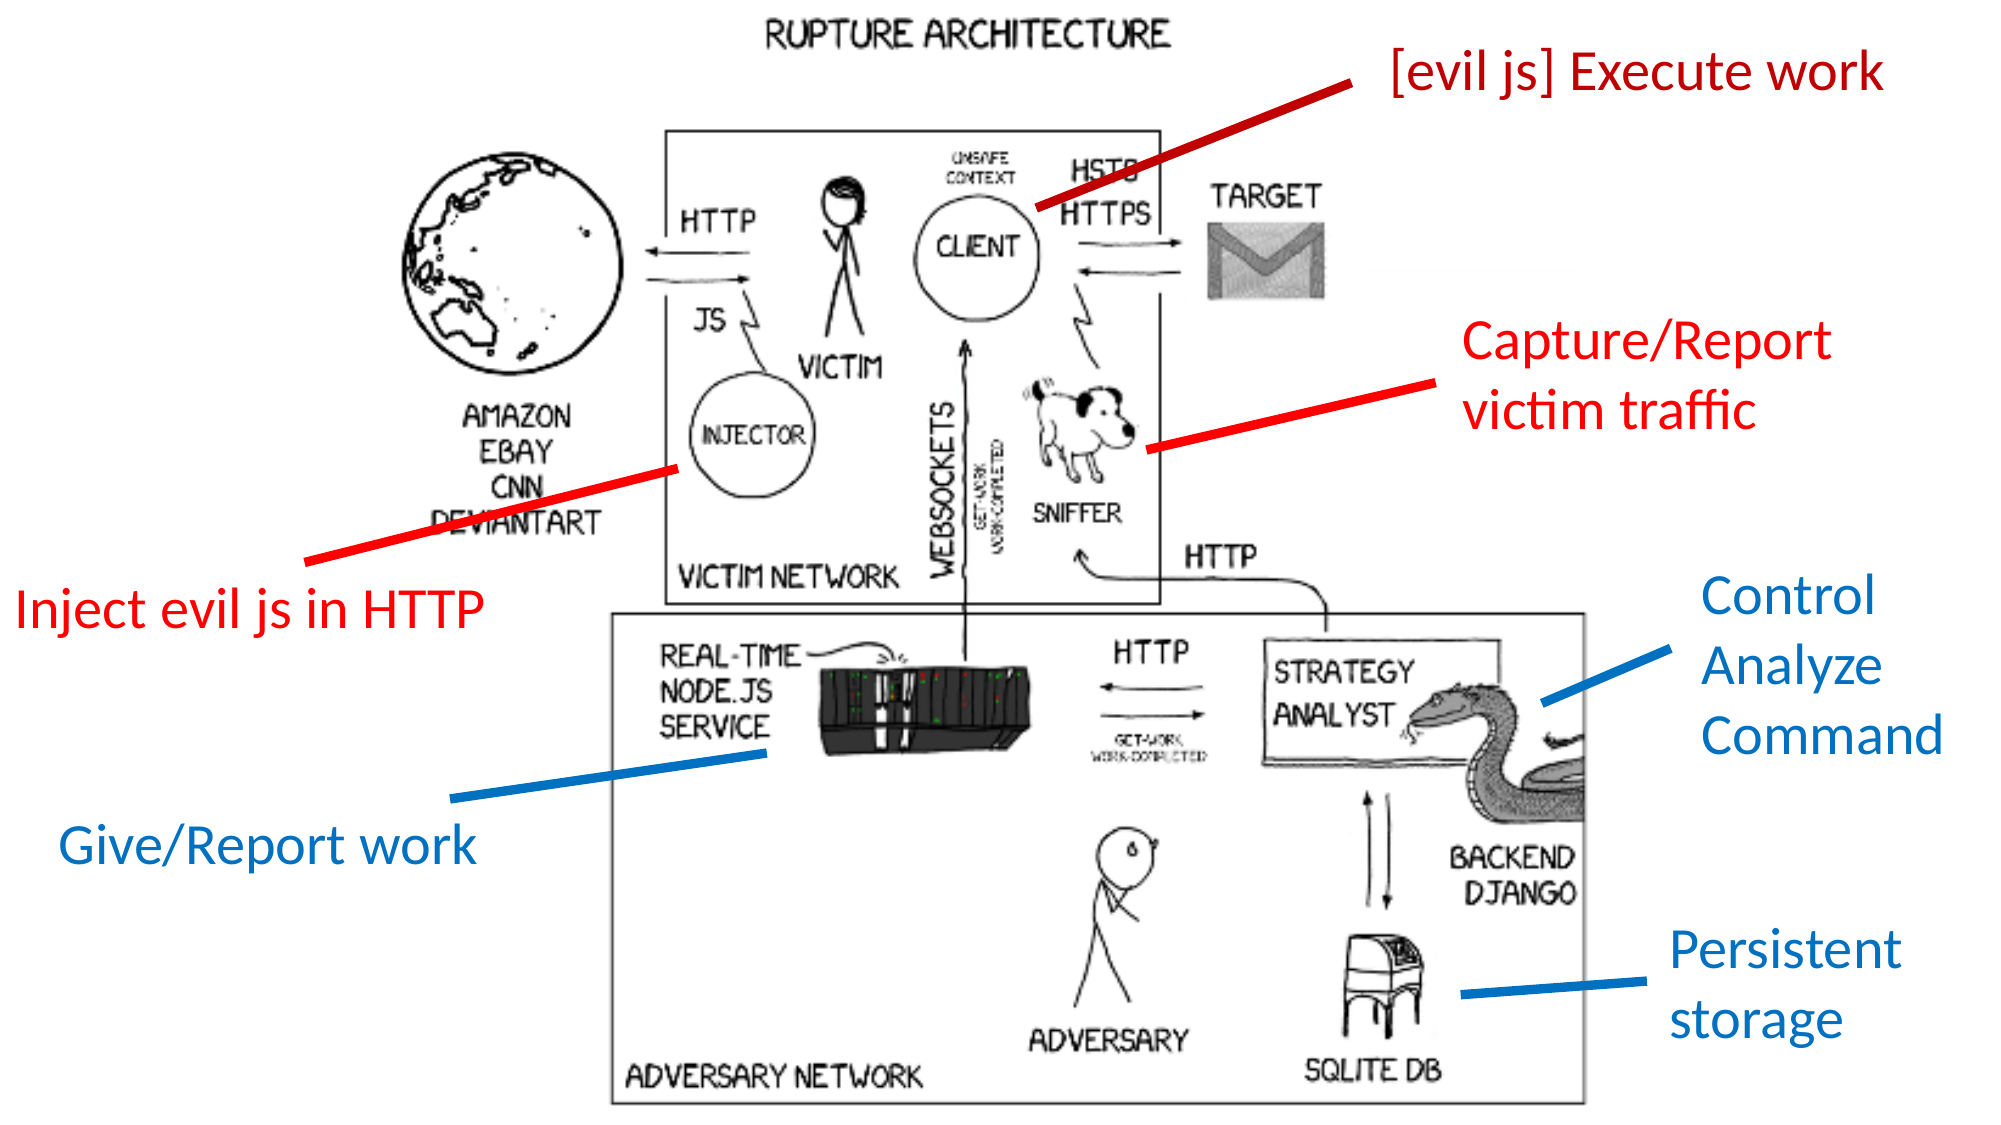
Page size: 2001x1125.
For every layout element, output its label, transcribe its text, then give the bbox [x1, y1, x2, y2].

text_box Inject evil js in HTTP [0, 562, 354, 648]
text_box Control Analyze Command [1687, 548, 1991, 774]
text_box Persistent storage [1654, 902, 1959, 1058]
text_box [1541, 648, 1671, 704]
text_box Give/Report work [43, 798, 354, 884]
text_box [449, 752, 767, 799]
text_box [1036, 82, 1352, 209]
picture [354, 0, 1622, 1125]
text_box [1146, 382, 1436, 450]
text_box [1460, 981, 1647, 995]
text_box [304, 468, 678, 563]
text_box Capture/Report victim traffic [1621, 293, 2000, 449]
text_box [evil js] Execute work [1621, 24, 2000, 110]
